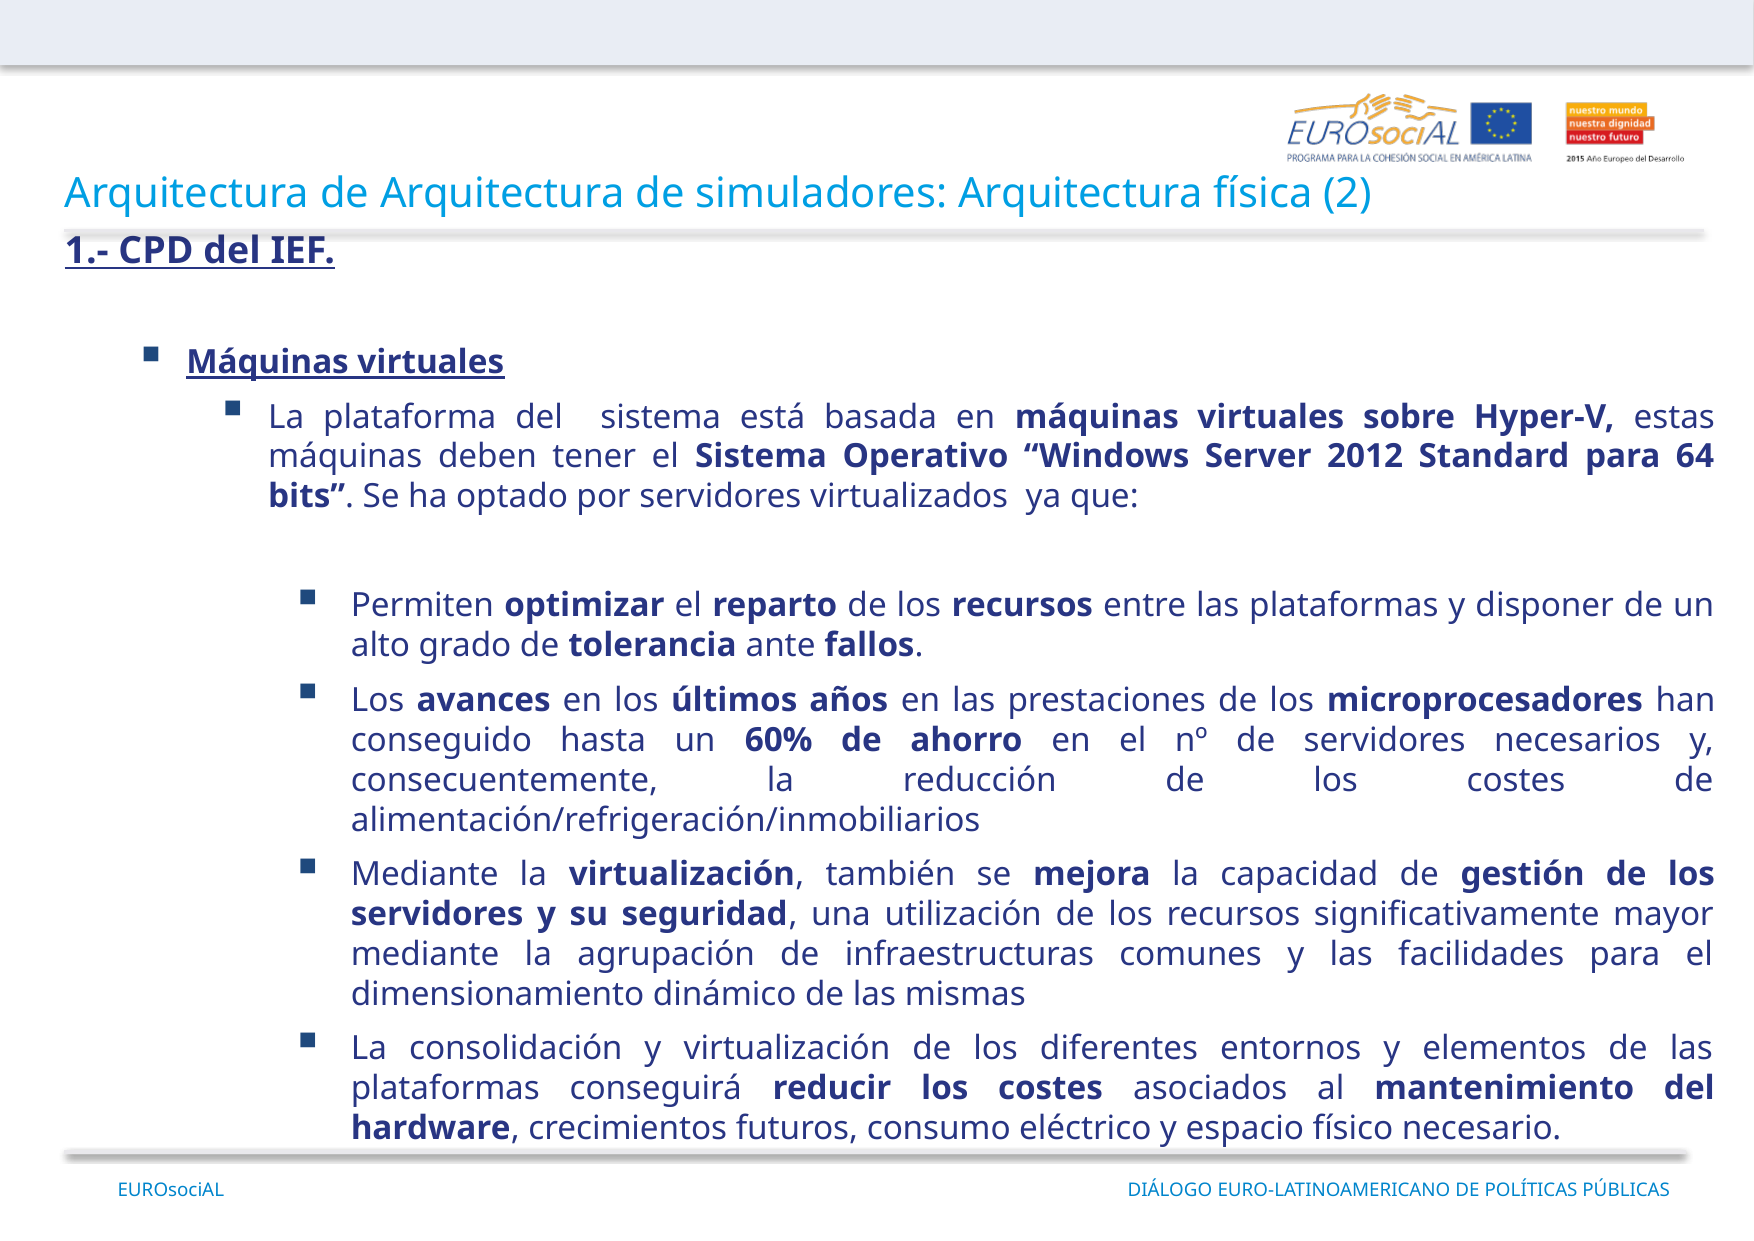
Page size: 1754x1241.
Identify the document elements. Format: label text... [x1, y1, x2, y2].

picture [1278, 88, 1692, 173]
text_box 1.- CPD del IEF. Máquinas virtuales La plataforma del sistema está basada en máquinas virtuales sobre Hyper-V, estas máquinas deben tener el Sistema Operativo “Windows Server 2012 Standard para 64 bits”. Se ha optado por servidores virtualizados ya que: Permiten optimizar el reparto de los recursos entre las plataformas y disponer de un alto grado de tolerancia ante fallos. Los avances en los últimos años en las prestaciones de los microprocesadores han conseguido hasta un 60% de ahorro en el nº de servidores necesarios y, consecuentemente, la reducción de los costes de alimentación/refrigeración/inmobiliarios Mediante la virtualización, también se mejora la capacidad de gestión de los servidores y su seguridad, una utilización de los recursos significativamente mayor mediante la agrupación de infraestructuras comunes y las facilidades para el dimensionamiento dinámico de las mismas La consolidación y virtualización de los diferentes entornos y elementos de las plataformas conseguirá reducir los costes asociados al mantenimiento del hardware, crecimientos futuros, consumo eléctrico y espacio físico necesario. [64, 206, 1716, 1129]
text_box Arquitectura de Arquitectura de simuladores: Arquitectura física (2) [49, 158, 1628, 233]
